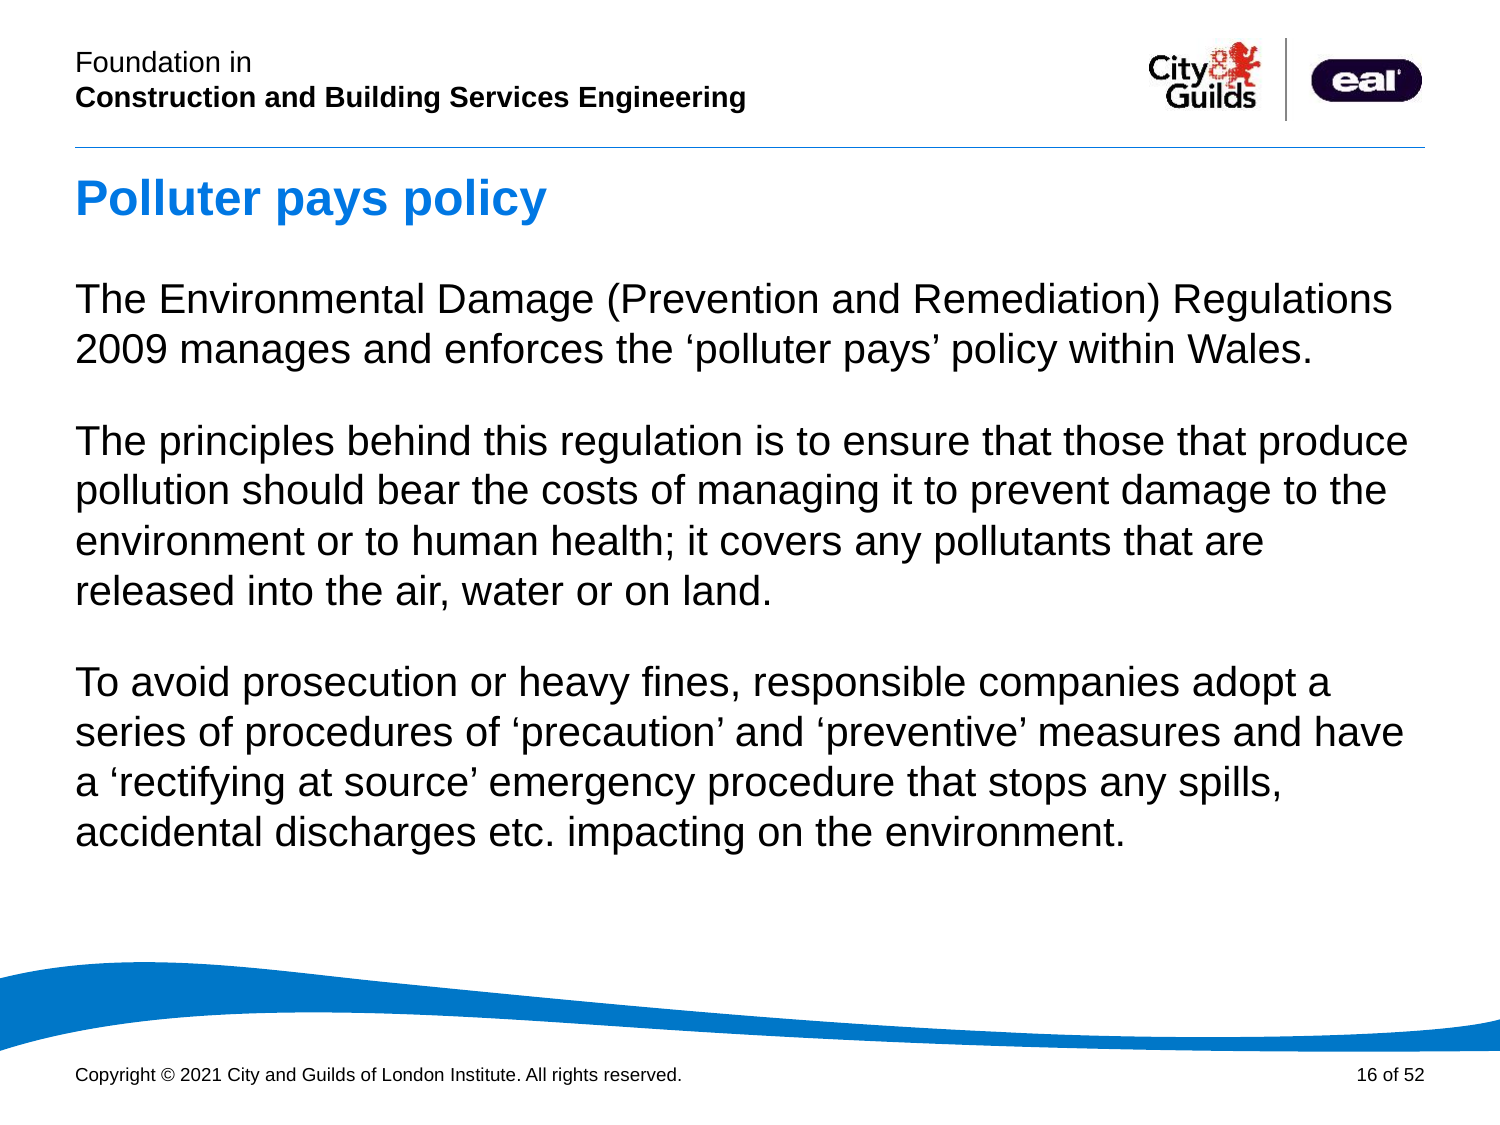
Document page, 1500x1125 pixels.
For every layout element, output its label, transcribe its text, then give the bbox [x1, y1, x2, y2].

title Polluter pays policy [74, 165, 1471, 232]
picture [1149, 38, 1422, 121]
list The Environmental Damage (Prevention and Remediation) Regulations 2009 manages and enforces the ‘polluter pays’ policy within Wales. The principles behind this regulation is to ensure that those that produce pollution should bear the costs of managing it to prevent damage to the environment or to human health; it covers any pollutants that are released into the air, water or on land. To avoid prosecution or heavy fines, responsible companies adopt a series of procedures of ‘precaution’ and ‘preventive’ measures and have a ‘rectifying at source’ emergency procedure that stops any spills, accidental discharges etc. impacting on the environment. [74, 271, 1426, 879]
